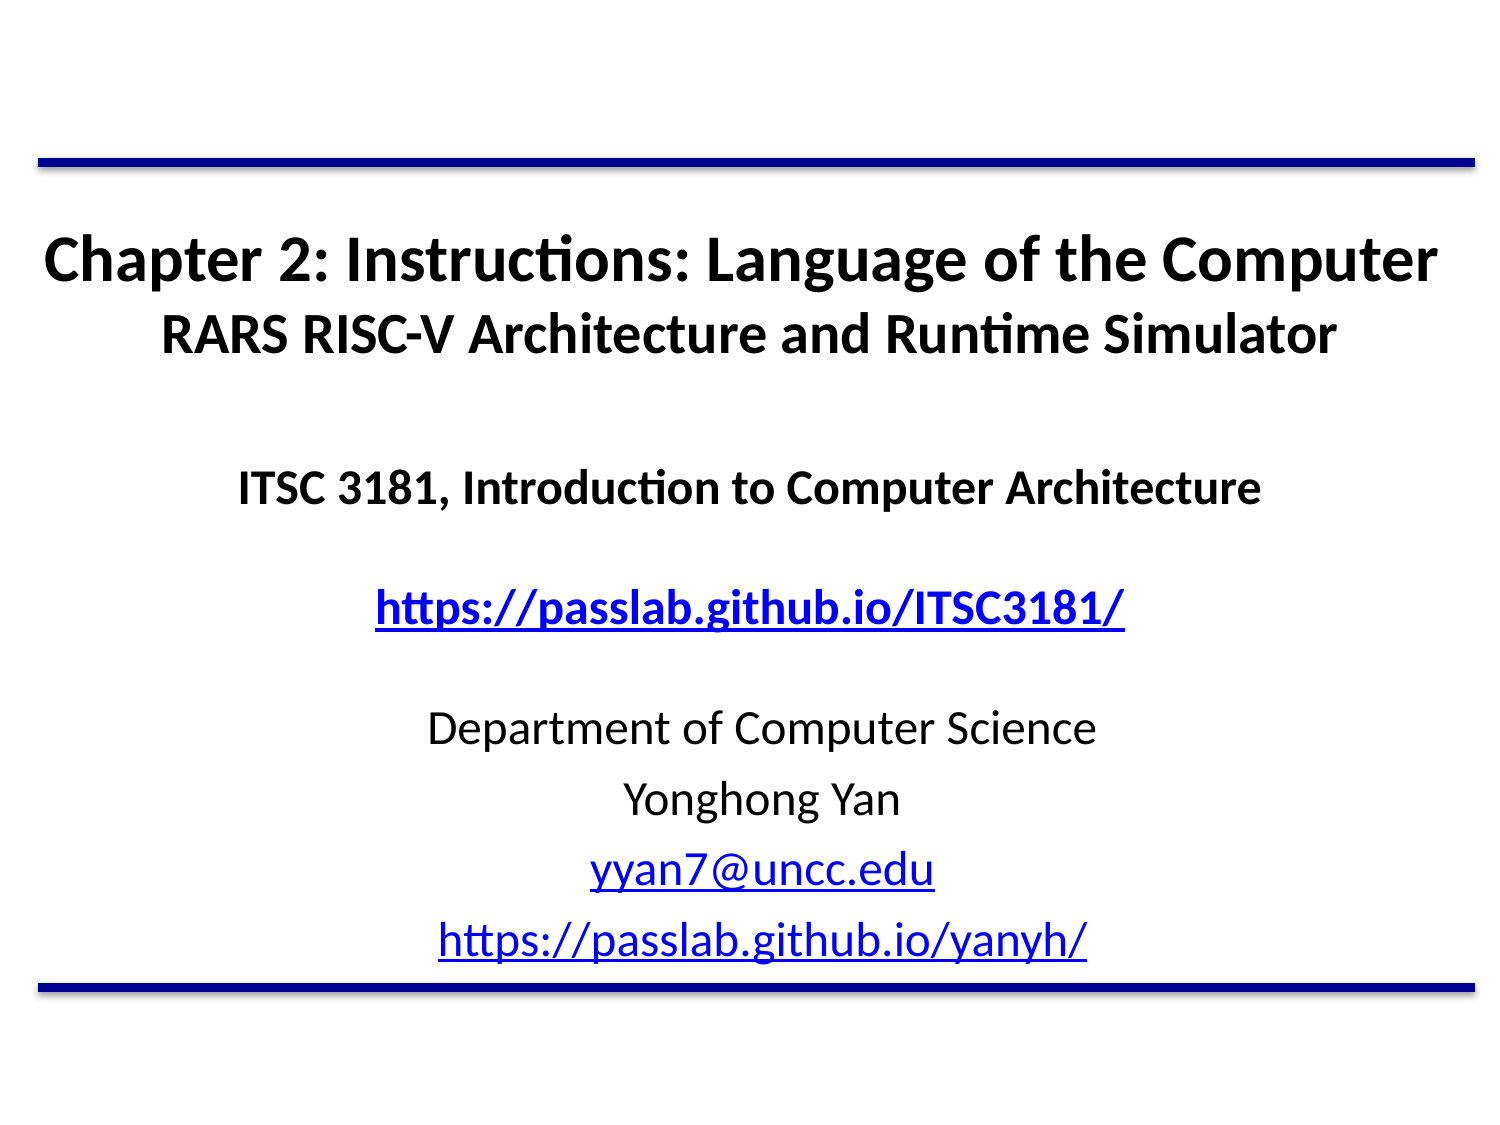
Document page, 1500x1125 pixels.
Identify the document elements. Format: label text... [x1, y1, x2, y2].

subtitle Department of Computer Science Yonghong Yan yyan7@uncc.edu https://passlab.github.io/yanyh/ [237, 687, 1288, 975]
title Chapter 2: Instructions: Language of the Computer RARS RISC-V Architecture and Runtime Simulator ITSC 3181, Introduction to Computer Architecture https://passlab.github.io/ITSC3181/ [0, 237, 1500, 613]
